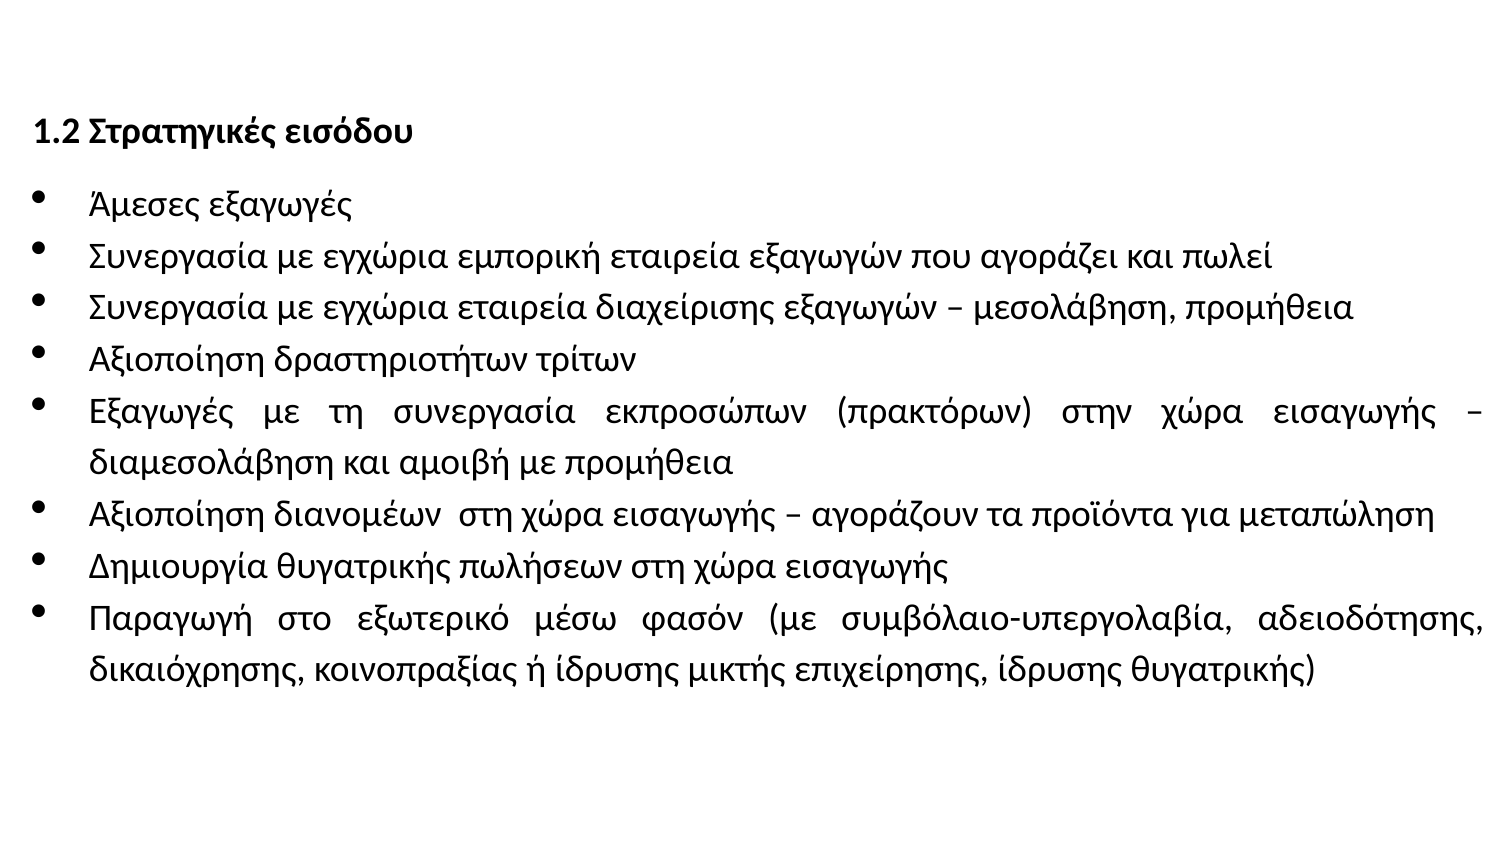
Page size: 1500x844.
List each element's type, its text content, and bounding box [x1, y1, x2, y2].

text_box 1.2 Στρατηγικές εισόδου Άμεσες εξαγωγές Συνεργασία με εγχώρια εμπορική εταιρεία εξαγωγών που αγοράζει και πωλεί Συνεργασία με εγχώρια εταιρεία διαχείρισης εξαγωγών – μεσολάβηση, προμήθεια Αξιοποίηση δραστηριοτήτων τρίτων Εξαγωγές με τη συνεργασία εκπροσώπων (πρακτόρων) στην χώρα εισαγωγής – διαμεσολάβηση και αμοιβή με προμήθεια Αξιοποίηση διανομέων στη χώρα εισαγωγής – αγοράζουν τα προϊόντα για μεταπώληση Δημιουργία θυγατρικής πωλήσεων στη χώρα εισαγωγής Παραγωγή στο εξωτερικό μέσω φασόν (με συμβόλαιο-υπεργολαβία, αδειοδότησης, δικαιόχρησης, κοινοπραξίας ή ίδρυσης μικτής επιχείρησης, ίδρυσης θυγατρικής) [17, 0, 1500, 697]
